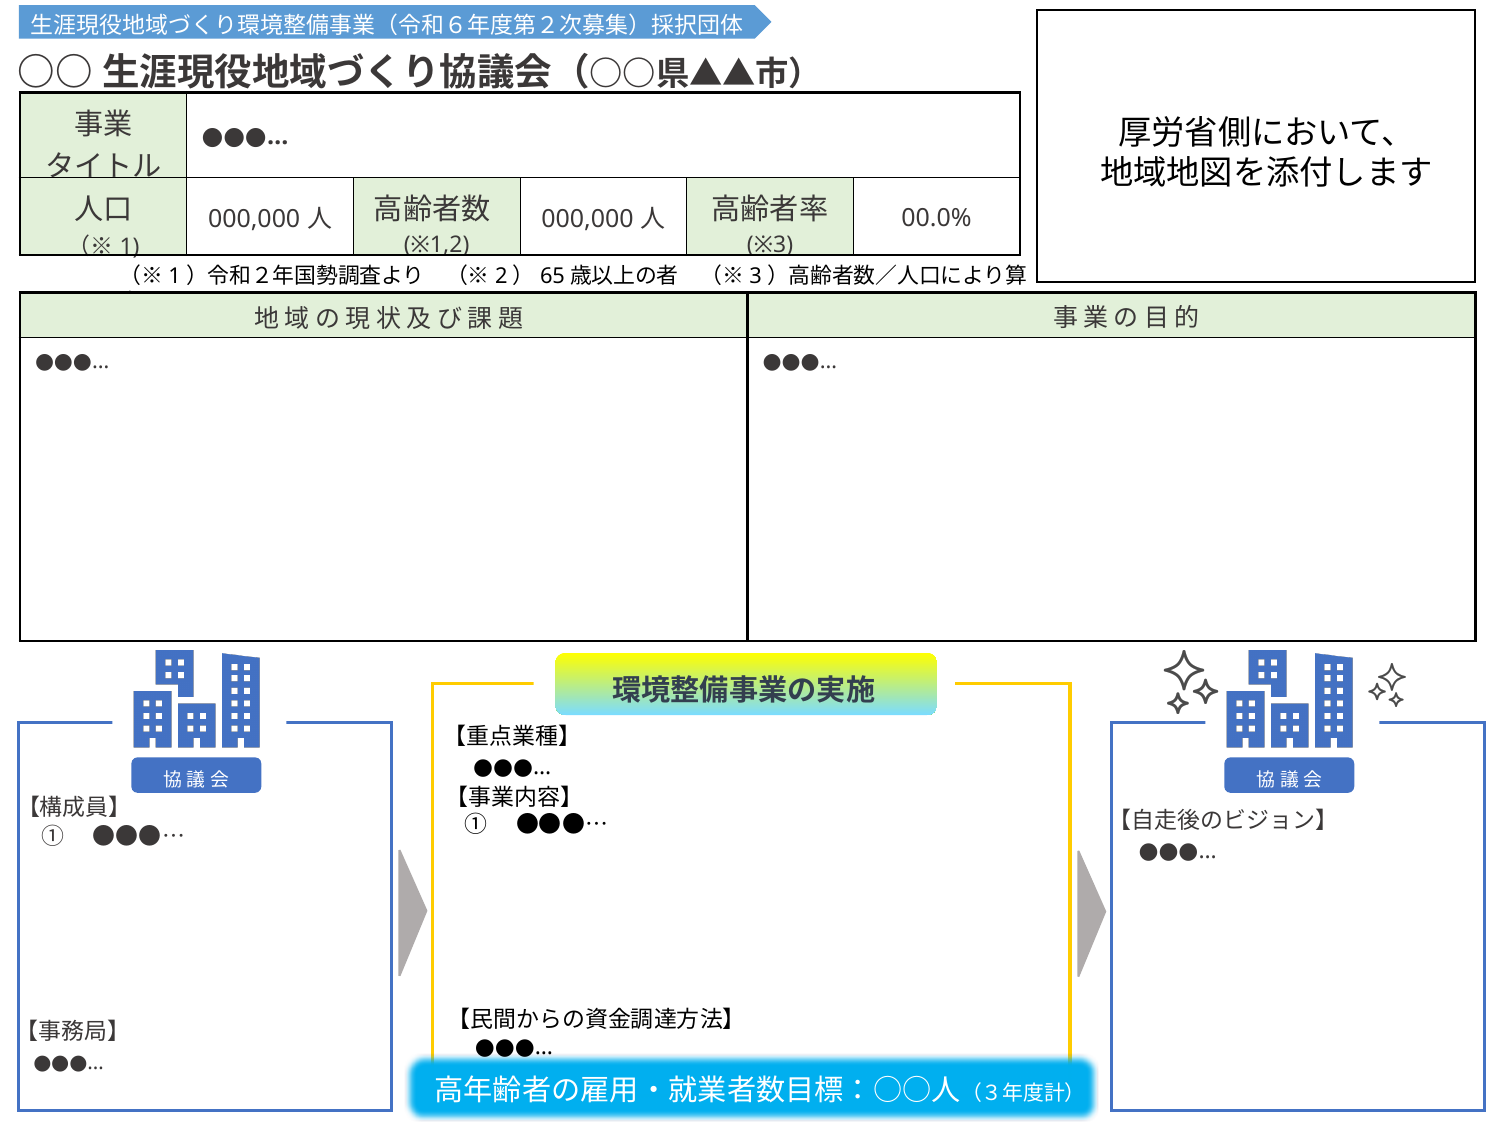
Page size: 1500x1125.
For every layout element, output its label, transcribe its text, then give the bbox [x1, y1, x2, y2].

text_box ○○生涯現役地域づくり協議会（○○県▲▲市） [3, 40, 838, 101]
table_cell 高齢者率 (※3) [687, 178, 853, 254]
text_box [1036, 9, 1476, 283]
table_cell 人口 （※1) [21, 178, 186, 254]
table_header 事業 タイトル [21, 94, 186, 177]
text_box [0, 623, 392, 1111]
table_cell ●●●… [21, 338, 746, 640]
table_cell 00.0% [854, 178, 1019, 254]
table_cell 000,000人 [521, 178, 686, 254]
text_box [398, 849, 405, 977]
text_box 厚労省側において、 地域地図を添付します [1085, 104, 1448, 199]
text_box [405, 646, 1112, 1121]
text_box 生涯現役地域づくり環境整備事業（令和６年度第２次募集）採択団体 [15, 2, 824, 46]
table_cell 000,000人 [187, 178, 353, 254]
table_header ●●●… [187, 94, 1019, 177]
table_header [21, 294, 225, 337]
table_cell ●●●… [749, 338, 1474, 640]
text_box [1092, 623, 1485, 1111]
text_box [225, 293, 1223, 341]
table_cell 高齢者数(※1,2) [354, 178, 520, 254]
text_box （※1）令和２年国勢調査より （※2）65歳以上の者 （※3）高齢者数／人口により算出 [104, 254, 1060, 291]
table_header [1223, 294, 1474, 337]
